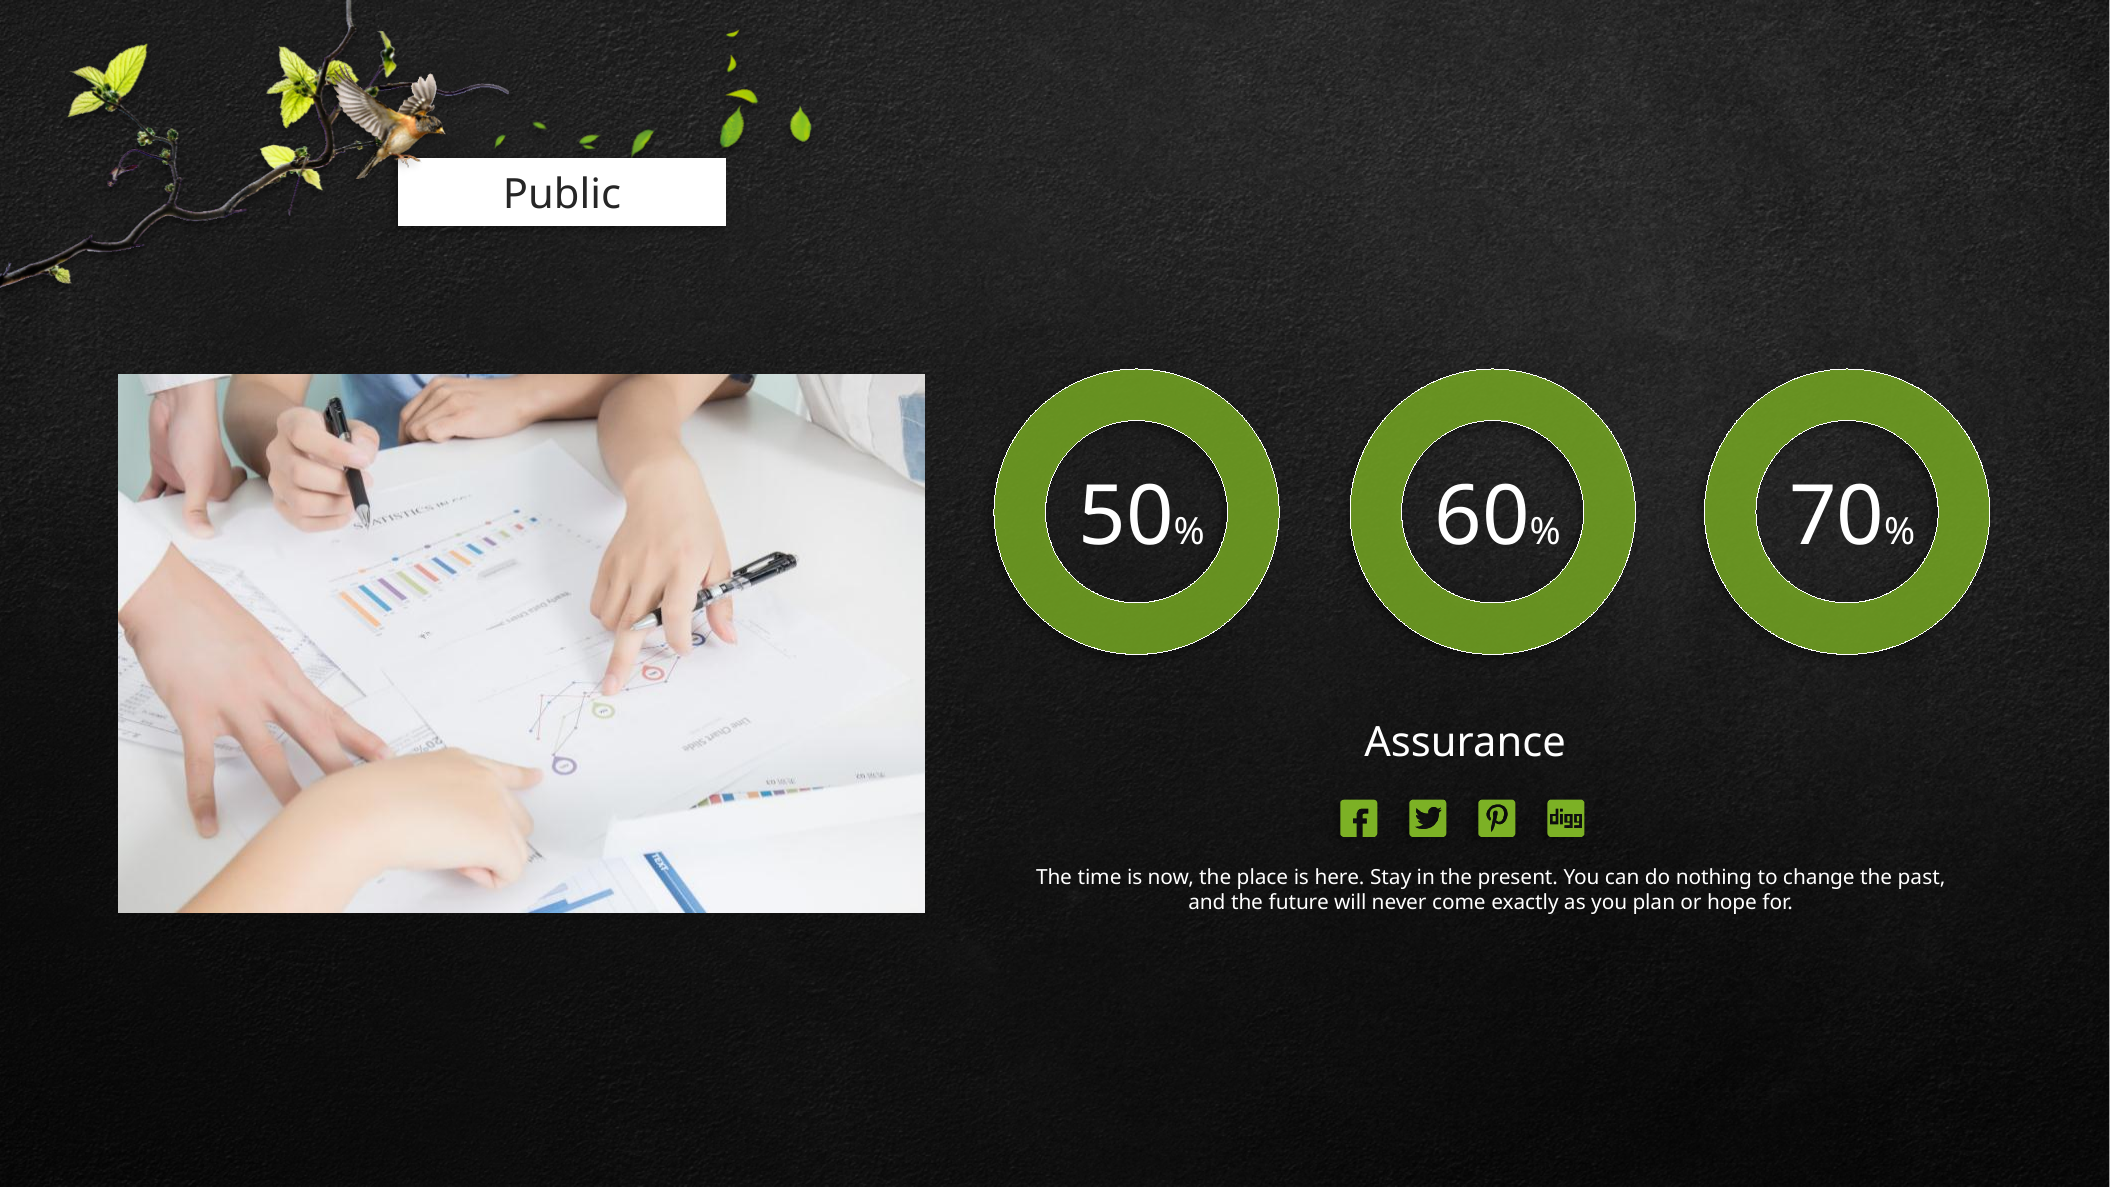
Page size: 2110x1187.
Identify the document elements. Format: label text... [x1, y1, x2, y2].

text_box The time is now, the place is here. Stay in the present. You can do nothing to change the past, and the future will never come exactly as you plan or hope for. [1009, 856, 1972, 922]
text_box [322, 23, 812, 225]
text_box [1409, 799, 1447, 837]
text_box [1340, 799, 1378, 837]
text_box Assurance [1349, 707, 1581, 773]
text_box 70% [1774, 453, 1931, 569]
text_box [1547, 799, 1585, 837]
text_box [1478, 799, 1516, 837]
text_box [1350, 368, 1636, 655]
text_box [993, 368, 1280, 655]
text_box 50% [1063, 453, 1220, 569]
text_box [1704, 368, 1990, 655]
picture [0, 0, 2110, 1187]
text_box 60% [1419, 453, 1576, 569]
